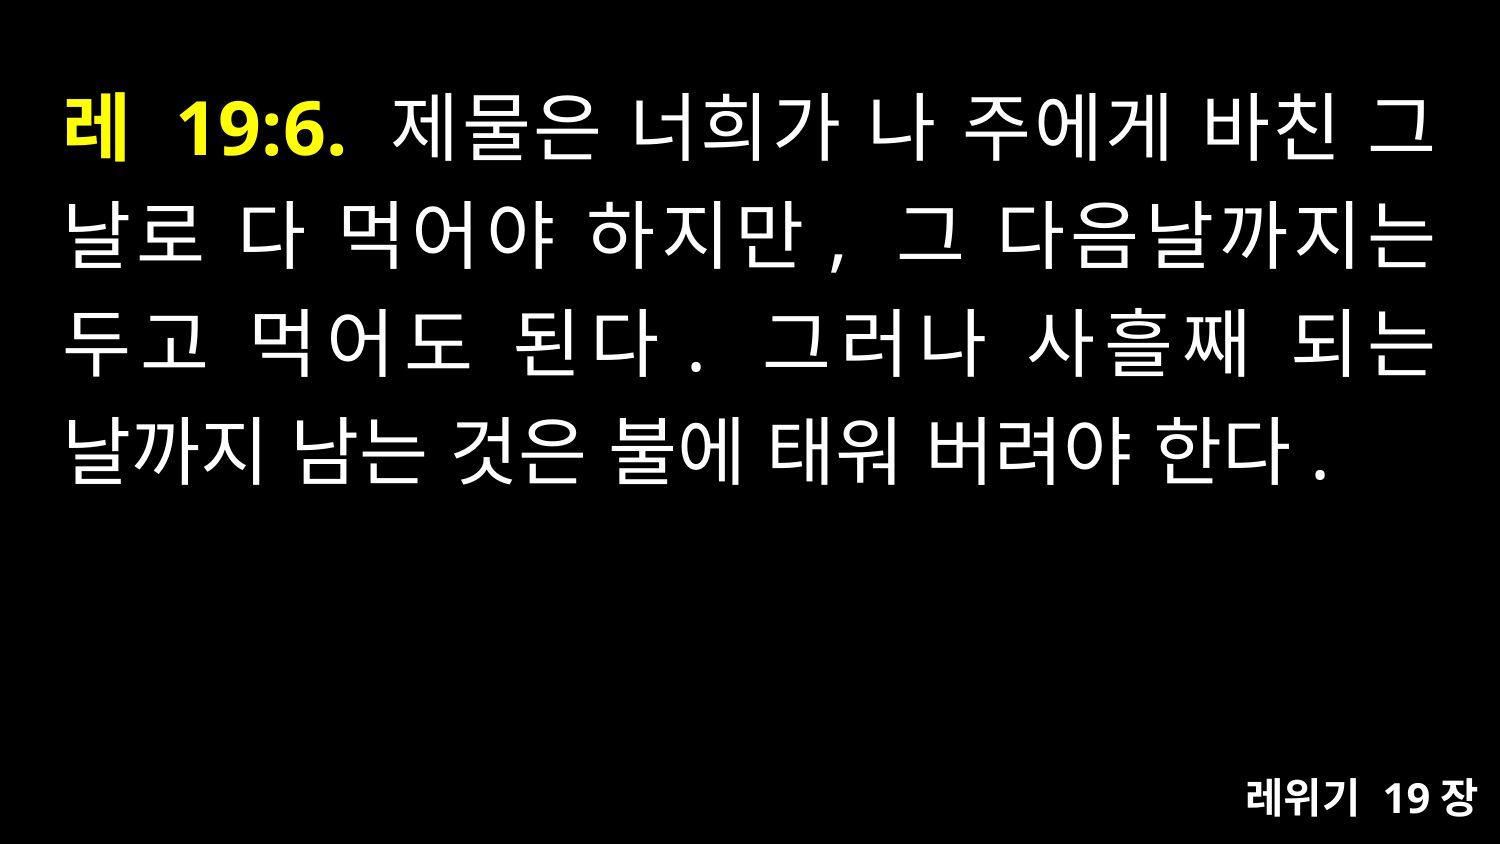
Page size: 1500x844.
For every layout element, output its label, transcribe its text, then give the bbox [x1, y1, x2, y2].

subtitle 레위기 19장 [916, 770, 1500, 844]
title 레 19:6. 제물은 너희가 나 주에게 바친 그 날로 다 먹어야 하지만, 그 다음날까지는 두고 먹어도 된다. 그러나 사흘째 되는 날까지 남는 것은 불에 태워 버려야 한다. [0, 0, 1500, 844]
